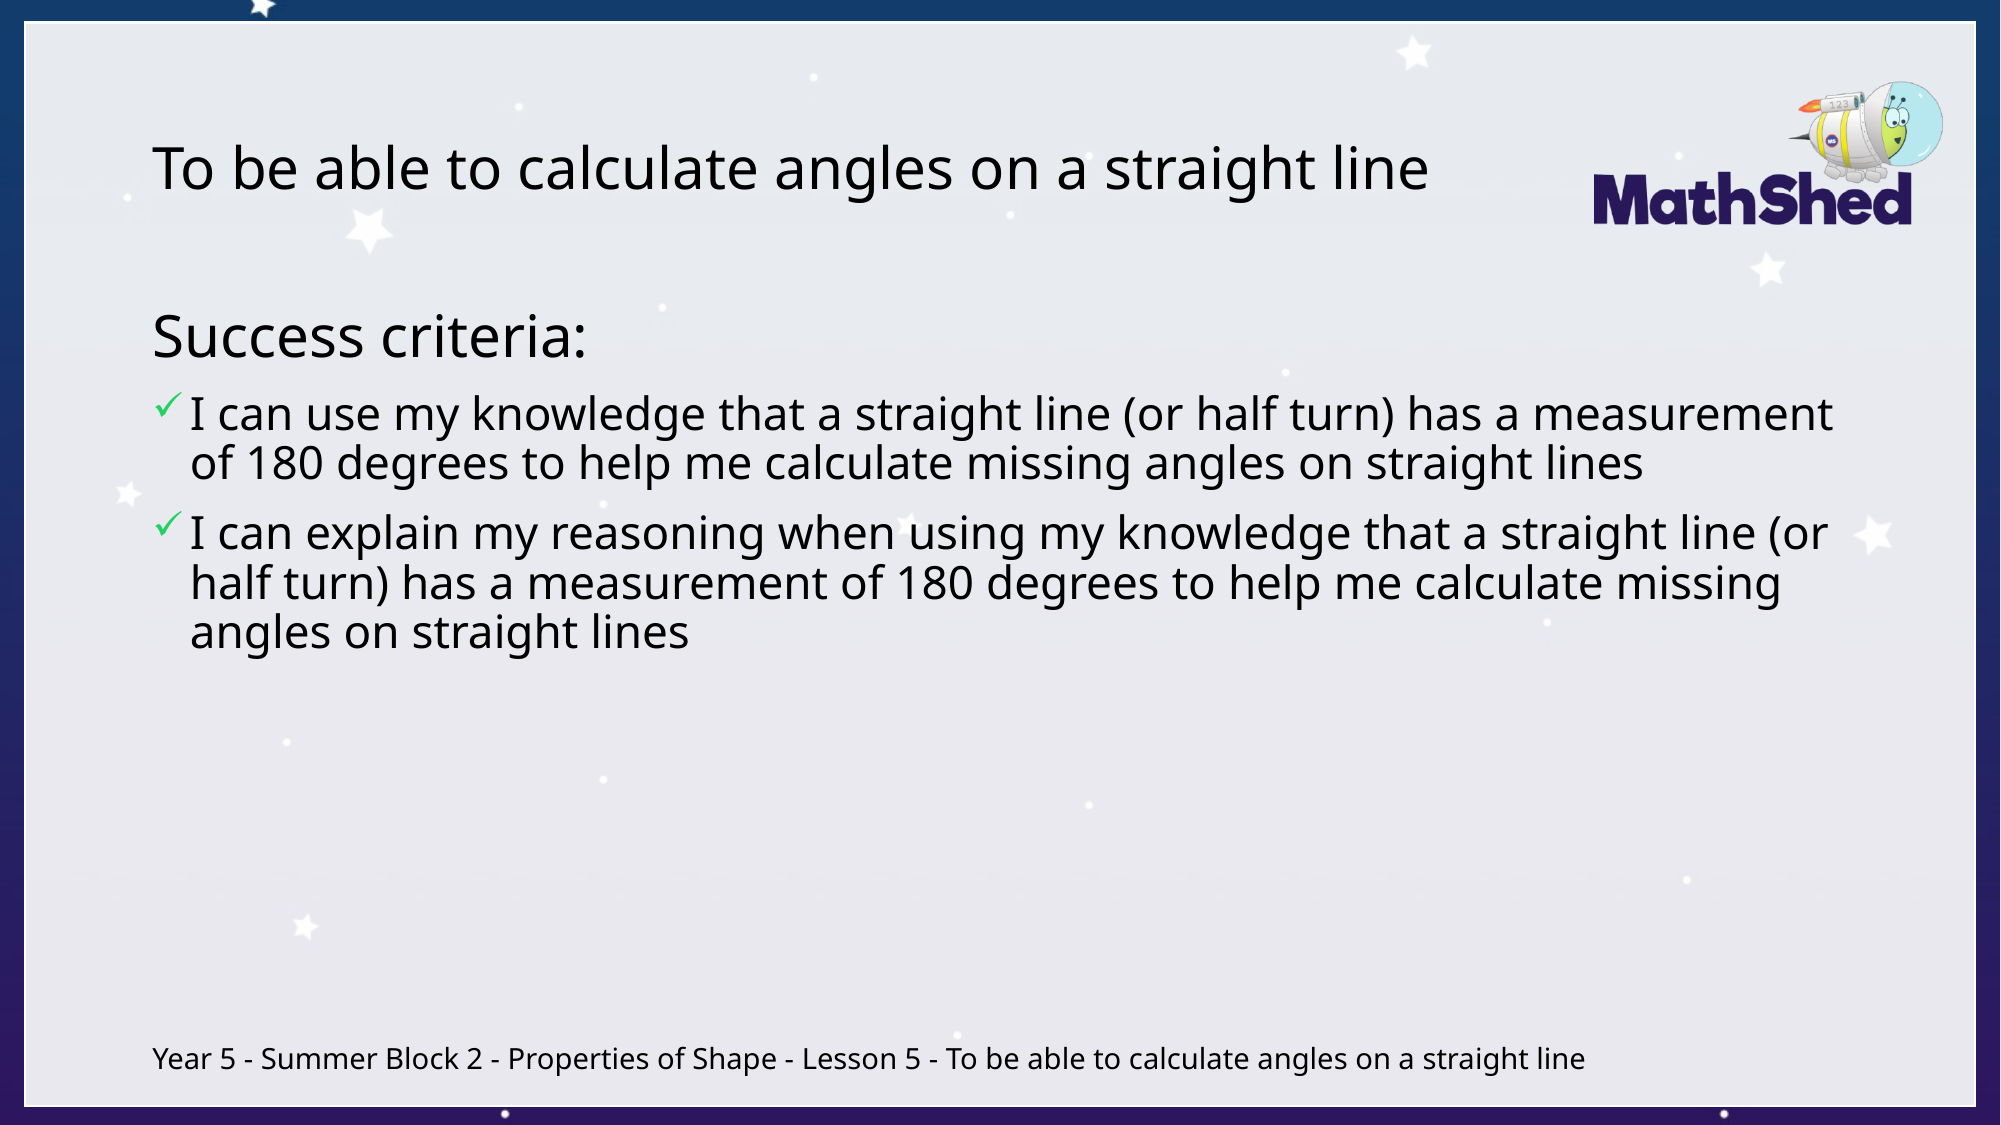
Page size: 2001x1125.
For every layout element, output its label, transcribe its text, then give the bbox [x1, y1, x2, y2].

picture [0, 0, 2001, 1125]
list Success criteria: I can use my knowledge that a straight line (or half turn) has a measurement of 180 degrees to help me calculate missing angles on straight lines I can explain my reasoning when using my knowledge that a straight line (or half turn) has a measurement of 180 degrees to help me calculate missing angles on straight lines [137, 299, 1898, 1014]
footer Year 5 - Summer Block 2 - Properties of Shape - Lesson 5 - To be able to calculate angles on a straight line [137, 1033, 2000, 1093]
title To be able to calculate angles on a straight line [137, 59, 1578, 278]
